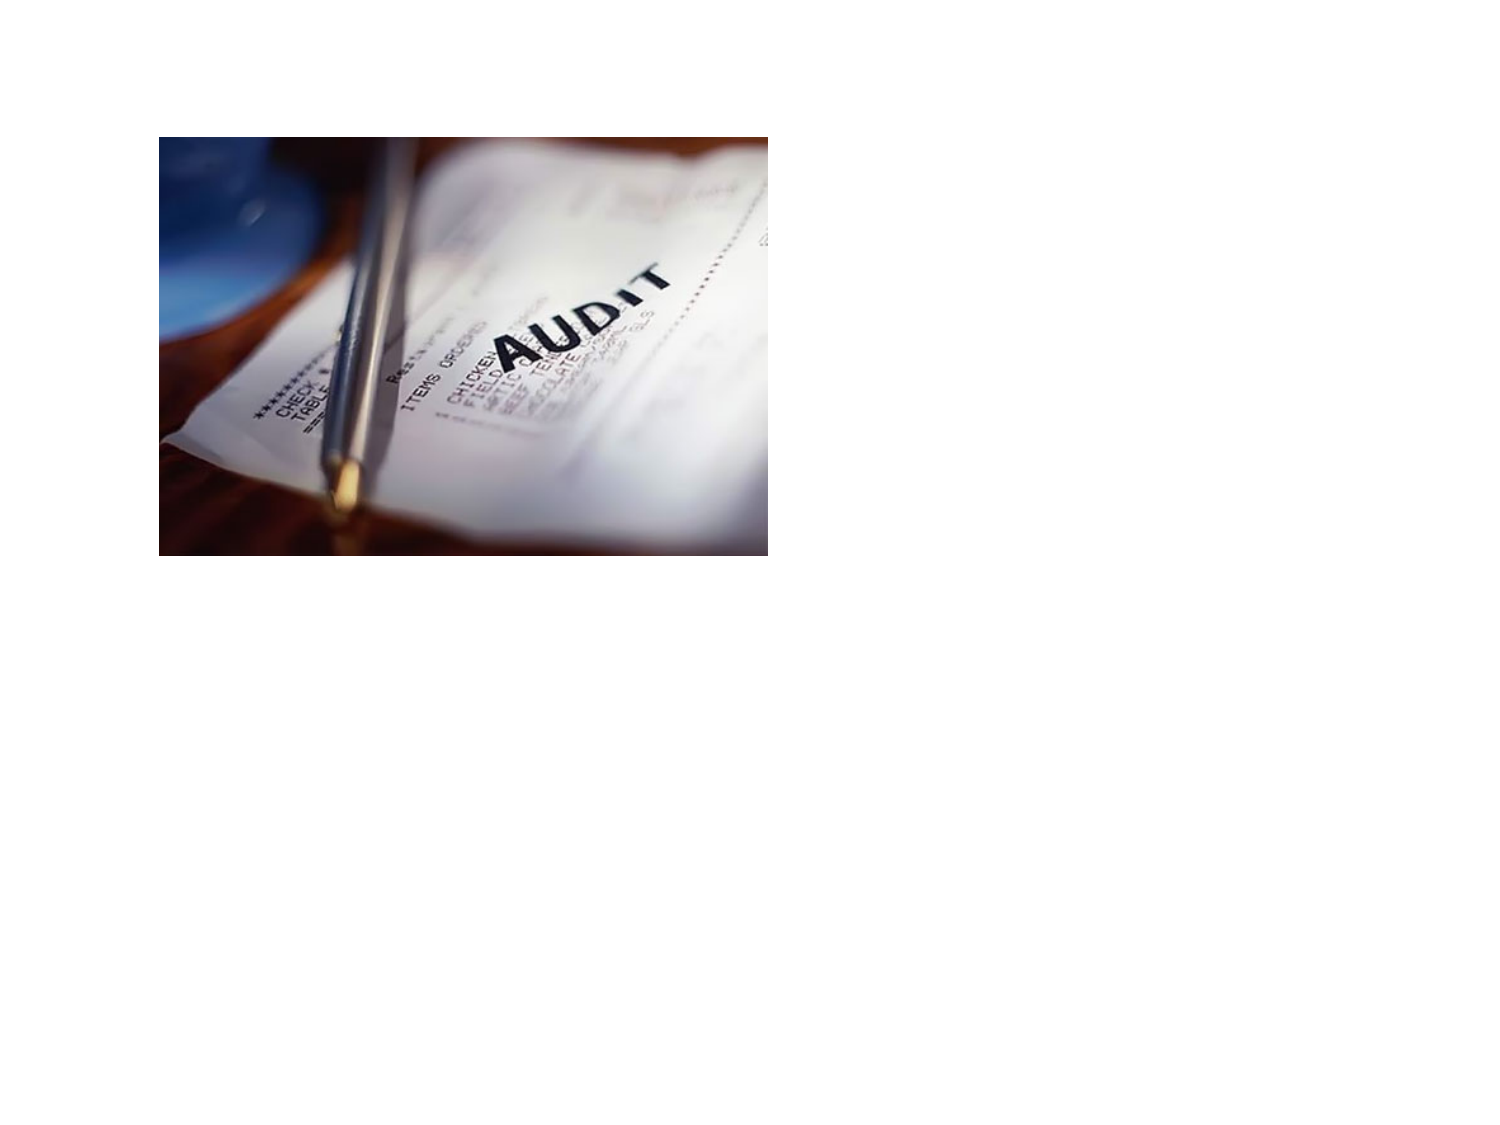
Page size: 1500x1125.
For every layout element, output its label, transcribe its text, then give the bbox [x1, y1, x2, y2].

title Міжнародні стандарти аудиту [76, 373, 1465, 615]
picture [159, 136, 768, 556]
